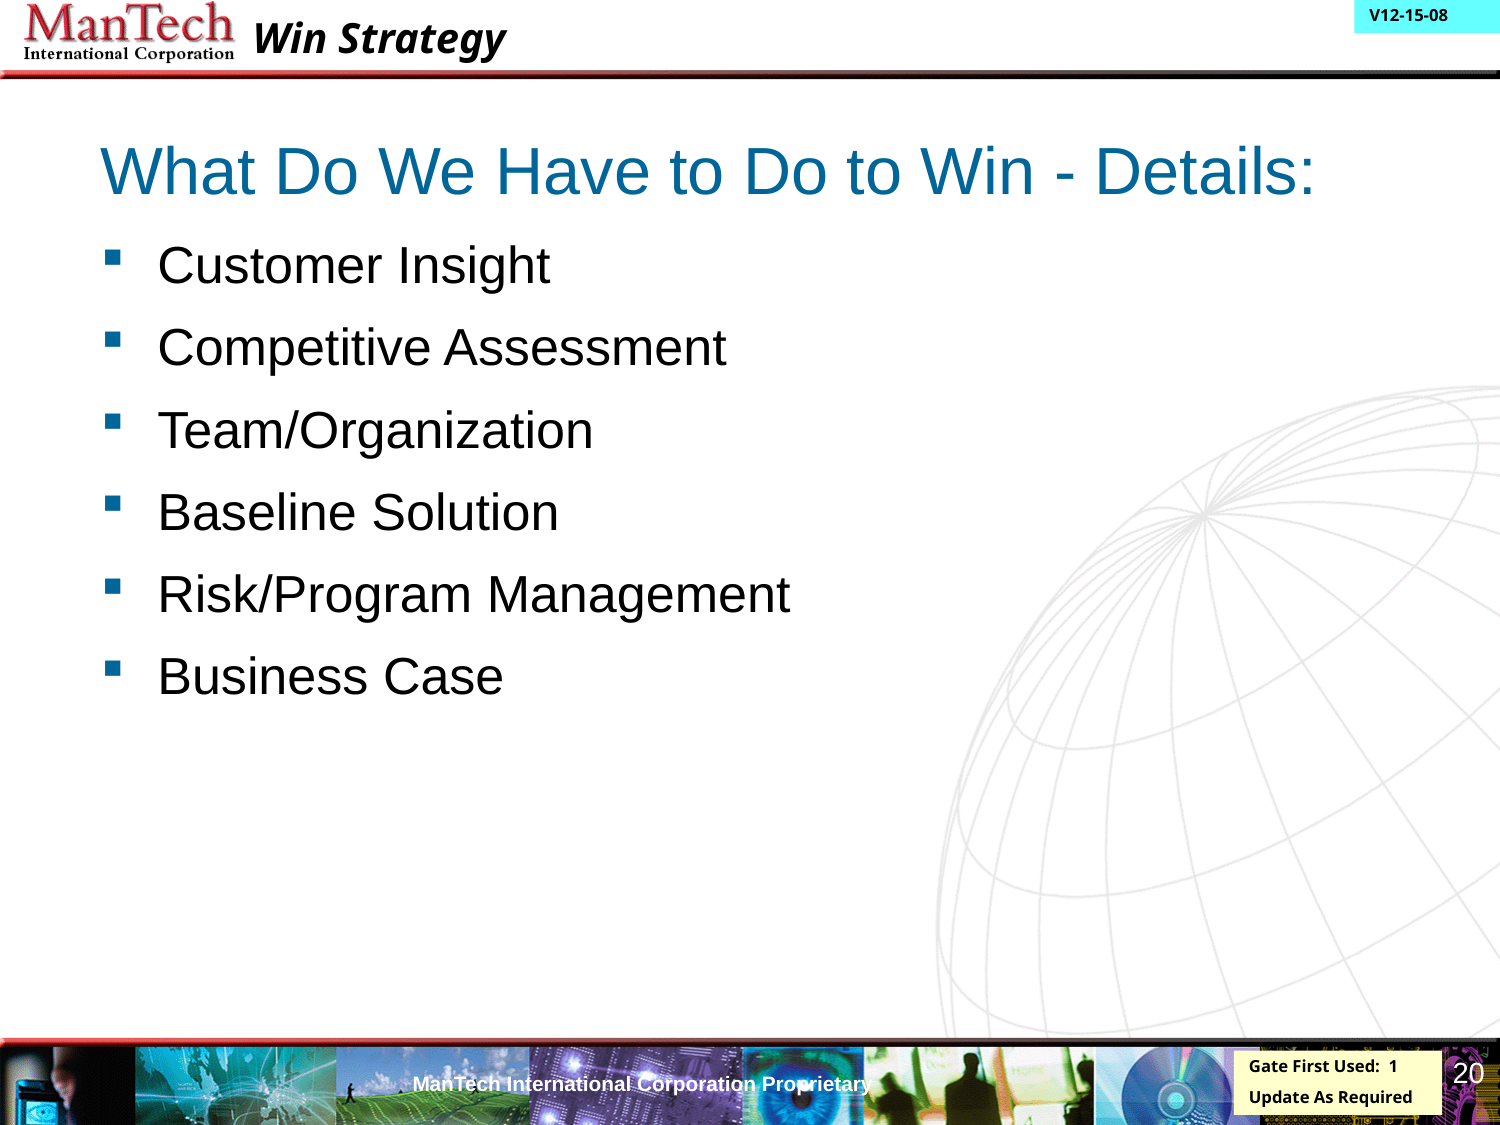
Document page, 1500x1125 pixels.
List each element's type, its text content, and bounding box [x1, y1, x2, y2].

list What Do We Have to Do to Win - Details: Customer Insight Competitive Assessment Team/Organization Baseline Solution Risk/Program Management Business Case [85, 129, 1362, 781]
slide_number 20 [1149, 1046, 1500, 1125]
text_box Gate First Used: 1 Update As Required [1233, 1050, 1443, 1115]
title Win Strategy [237, 4, 1500, 70]
